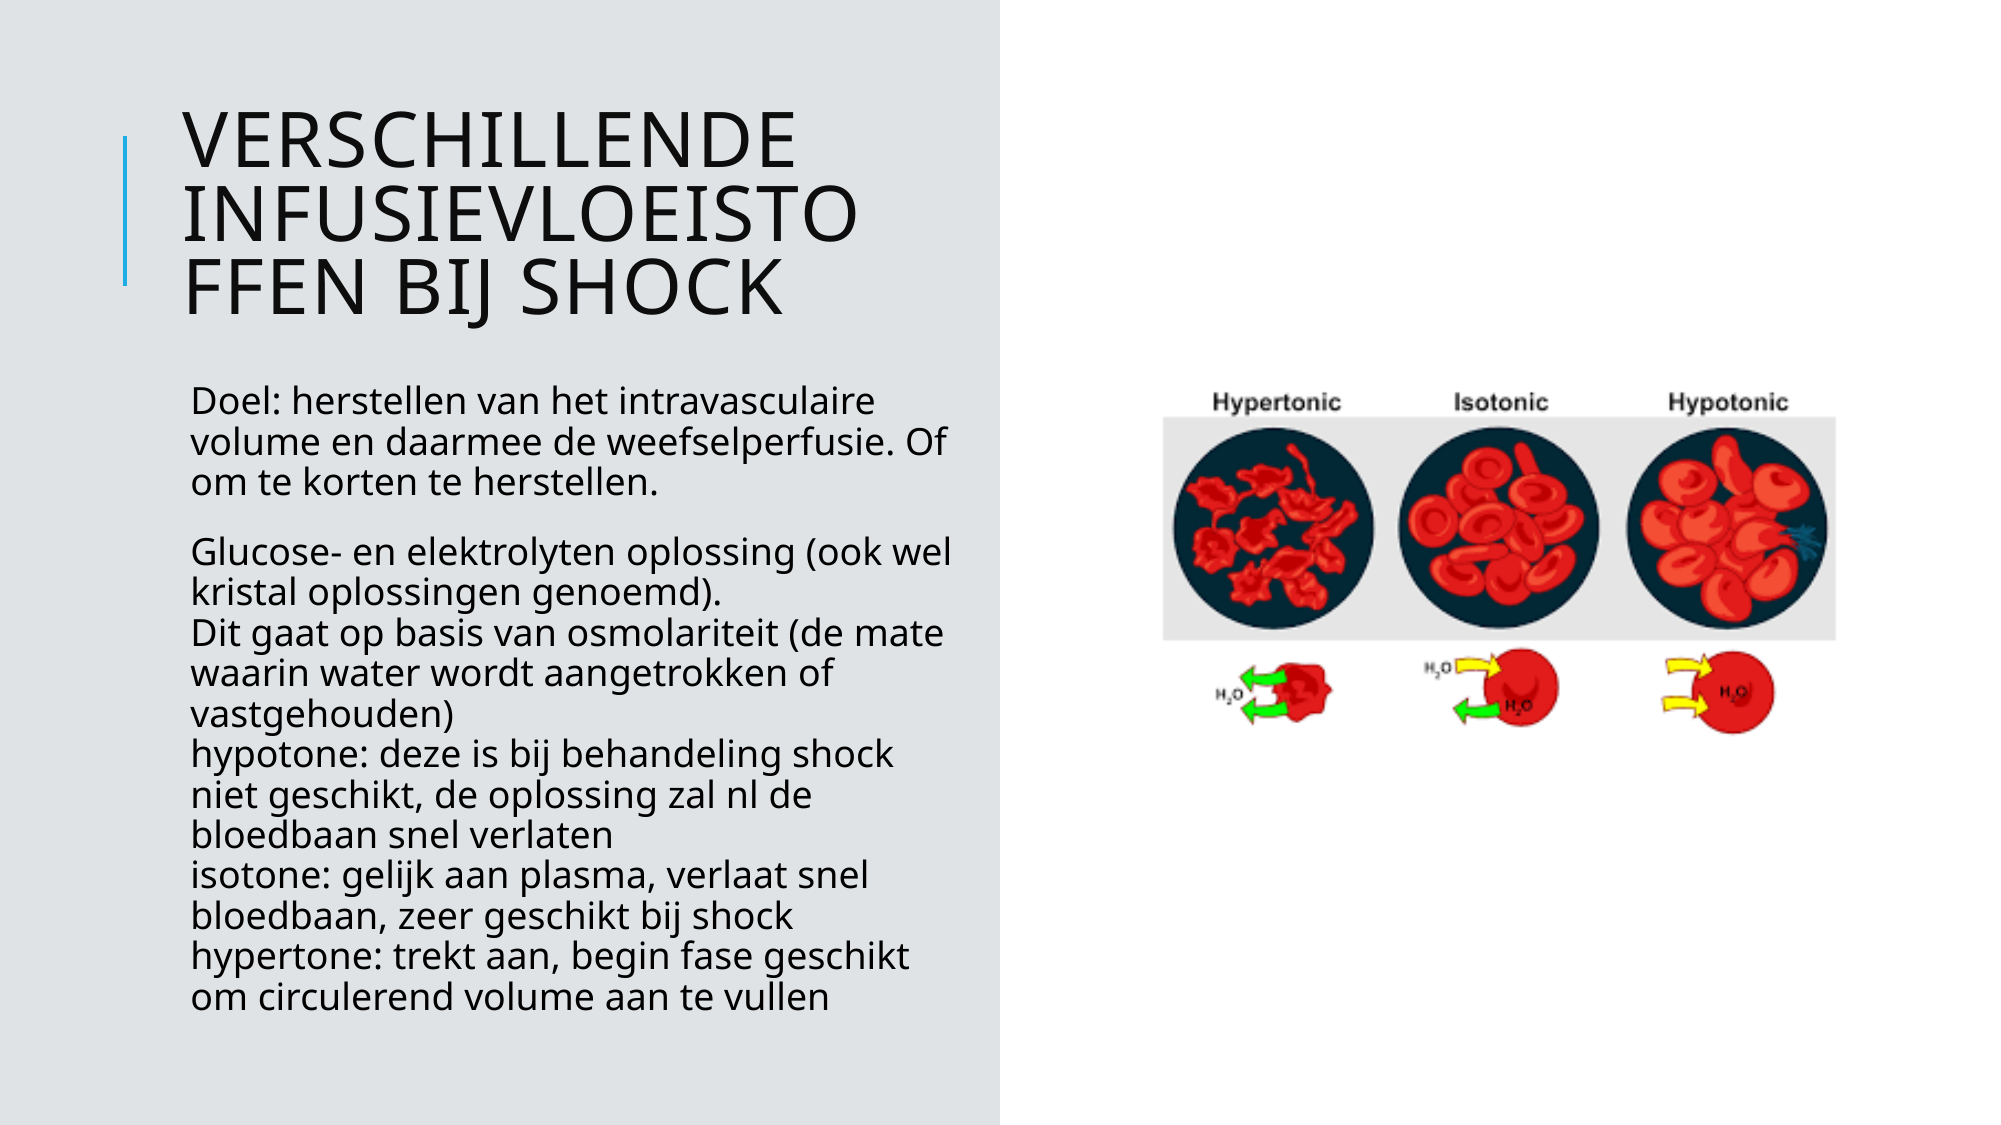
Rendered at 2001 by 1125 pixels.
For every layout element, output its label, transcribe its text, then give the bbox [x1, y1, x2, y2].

picture [1157, 382, 1843, 744]
text_box [0, 0, 1001, 1125]
list Doel: herstellen van het intravasculaire volume en daarmee de weefselperfusie. Of om te korten te herstellen. Glucose- en elektrolyten oplossing (ook wel kristal oplossingen genoemd). Dit gaat op basis van osmolariteit (de mate waarin water wordt aangetrokken of vastgehouden) hypotone: deze is bij behandeling shock niet geschikt, de oplossing zal nl de bloedbaan snel verlaten isotone: gelijk aan plasma, verlaat snel bloedbaan, zeer geschikt bij shock hypertone: trekt aan, begin fase geschikt om circulerend volume aan te vullen [168, 375, 968, 1085]
title Verschillende infusievloeistoffen bij shock [168, 75, 888, 363]
